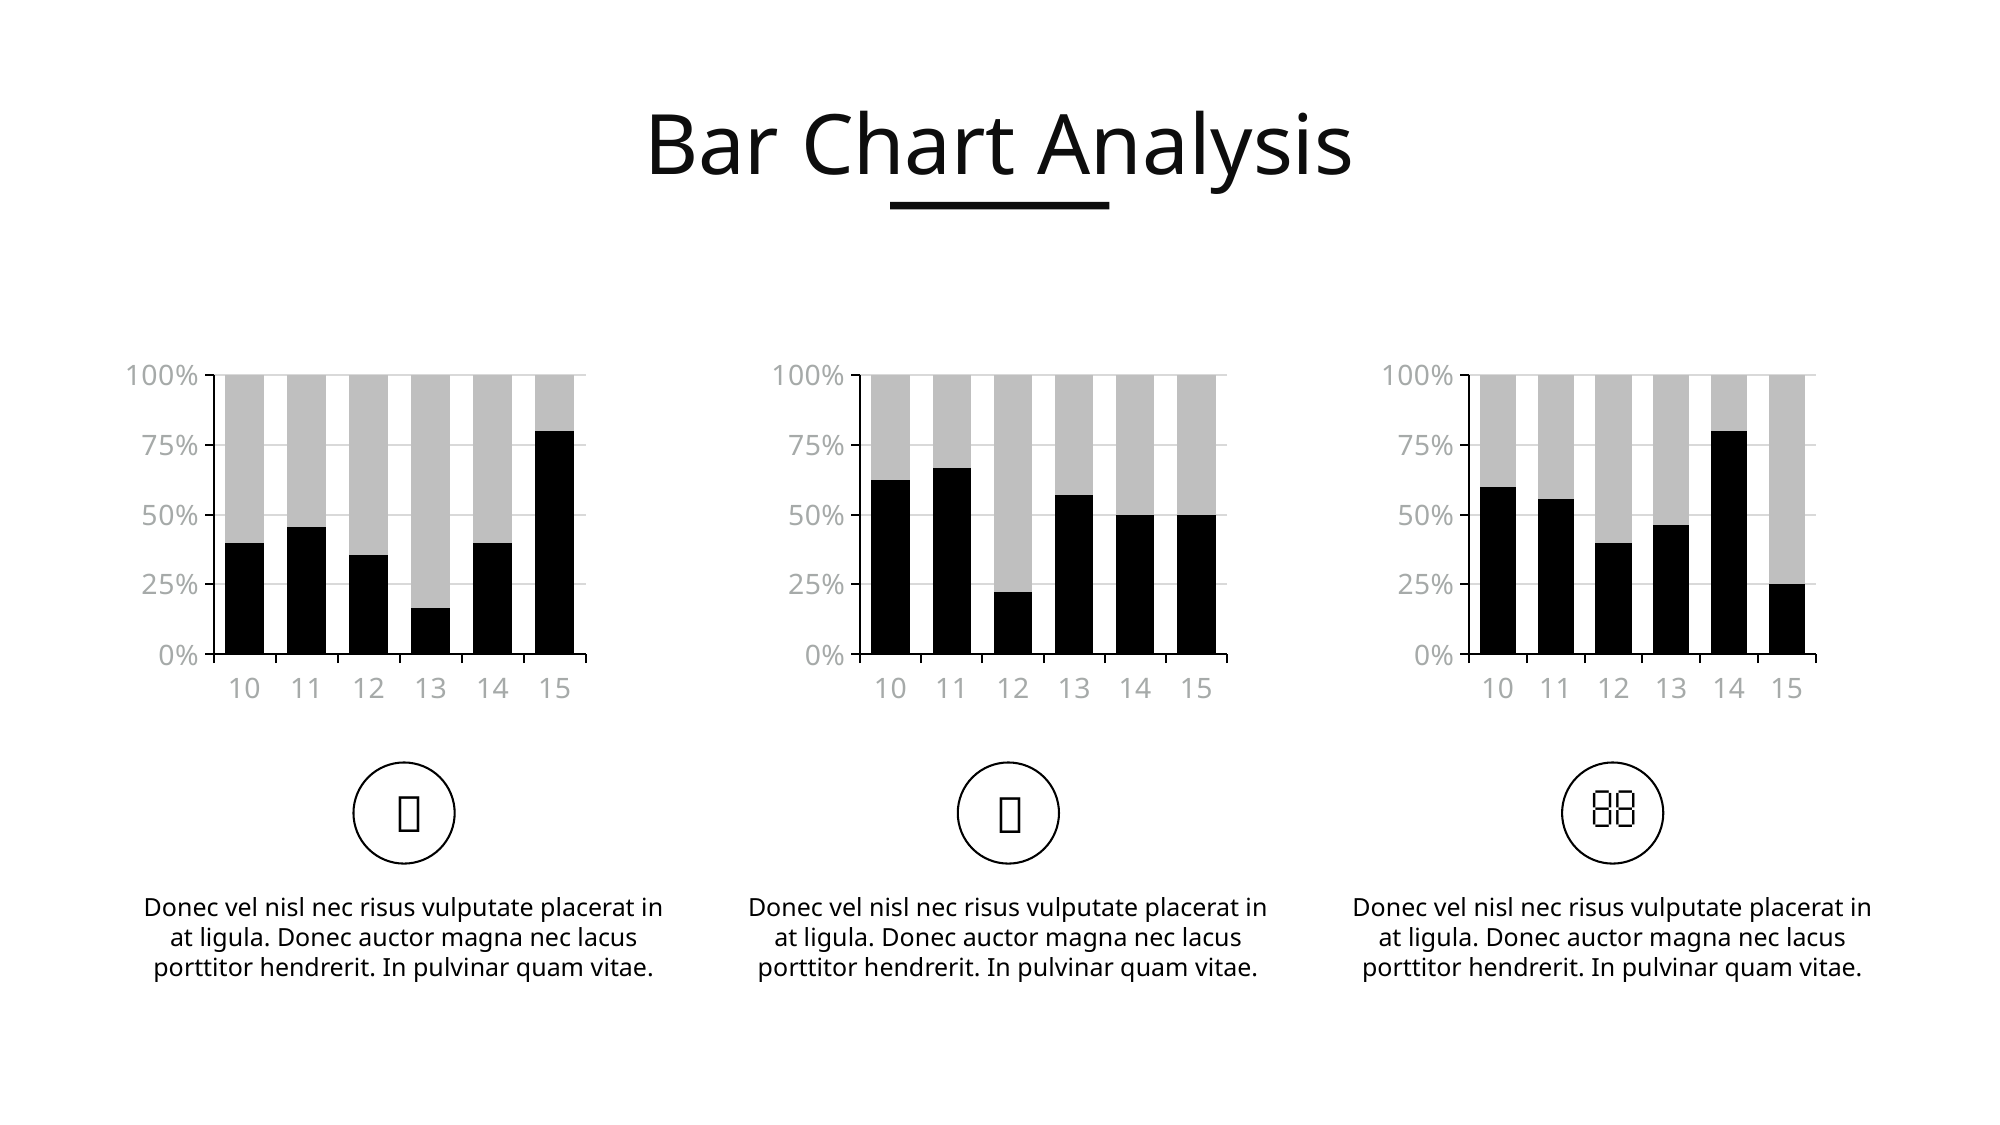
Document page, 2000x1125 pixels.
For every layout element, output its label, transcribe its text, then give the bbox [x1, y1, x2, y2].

chart [1380, 349, 1818, 709]
text_box  [1641, 770, 1664, 807]
chart [770, 349, 1229, 709]
chart [124, 349, 588, 709]
text_box  [1653, 819, 1664, 845]
text_box  [359, 838, 367, 849]
text_box [353, 762, 455, 864]
text_box  [438, 774, 460, 849]
text_box Bar Chart Analysis [0, 96, 2000, 187]
text_box  [960, 831, 972, 850]
text_box  [1563, 770, 1584, 799]
text_box  [359, 774, 370, 788]
text_box Donec vel nisl nec risus vulputate placerat in at ligula. Donec auctor magna nec lacus porttitor hendrerit. In pulvinar quam vitae. [1336, 884, 1890, 1025]
text_box [1562, 762, 1664, 864]
text_box Donec vel nisl nec risus vulputate placerat in at ligula. Donec auctor magna nec lacus porttitor hendrerit. In pulvinar quam vitae. [127, 884, 681, 1025]
text_box [957, 762, 1059, 864]
text_box [888, 200, 1111, 211]
text_box Donec vel nisl nec risus vulputate placerat in at ligula. Donec auctor magna nec lacus porttitor hendrerit. In pulvinar quam vitae. [731, 884, 1285, 1025]
text_box  [960, 775, 973, 795]
text_box  [1043, 775, 1061, 850]
text_box  [1563, 827, 1572, 845]
